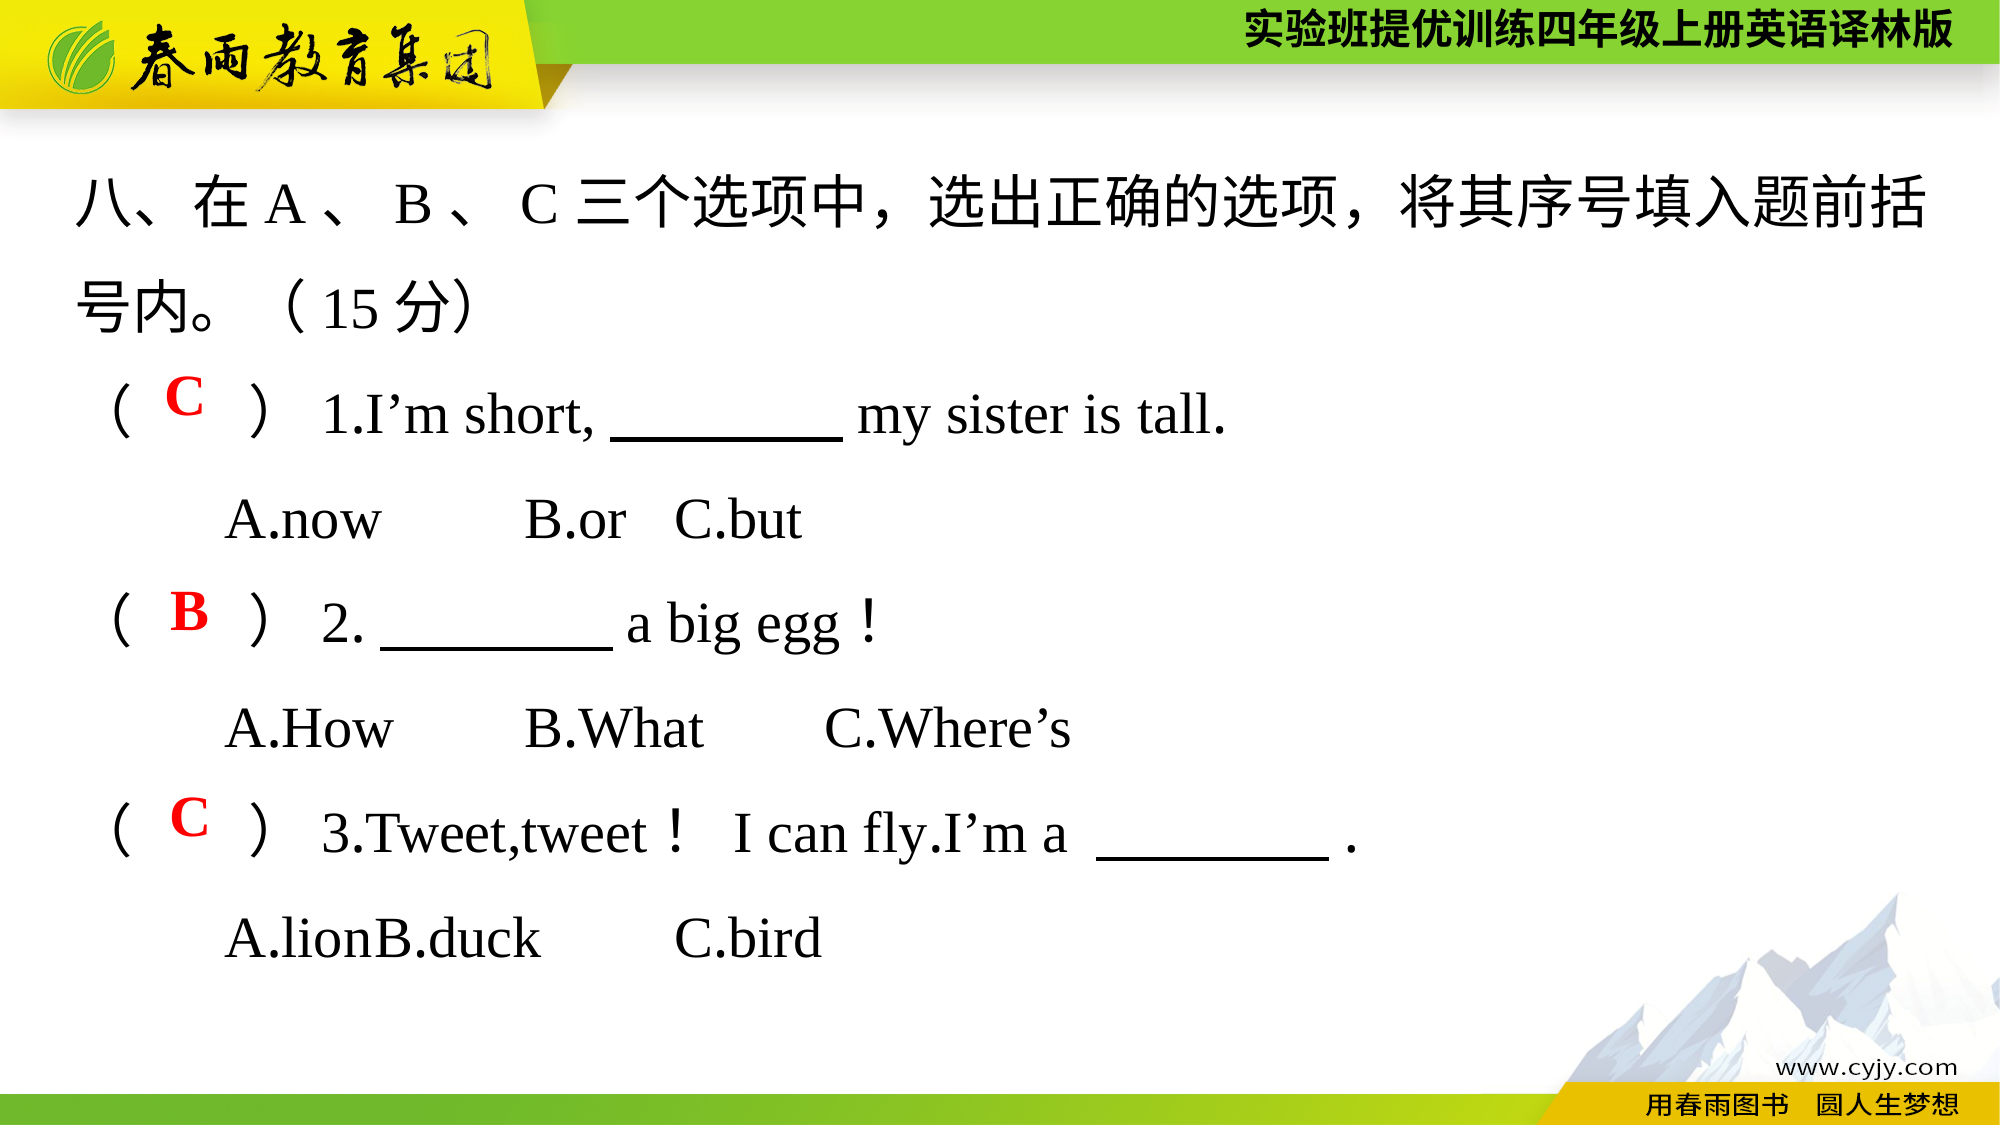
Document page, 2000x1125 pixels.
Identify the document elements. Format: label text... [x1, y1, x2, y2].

text_box B [156, 564, 225, 650]
text_box C [154, 770, 227, 856]
list 八、在A、B、C三个选项中，选出正确的选项，将其序号填入题前括号内。（15分） （ ）1.I’m short, my sister is tall. A.now B.or C.but （ ）2. a big egg！ A.How B.What C.Where’s （ ）3.Tweet,tweet！I can fly.I’m a . A.lion B.duck C.bird [59, 122, 1944, 986]
text_box C [149, 349, 222, 435]
picture [0, 0, 2000, 1125]
